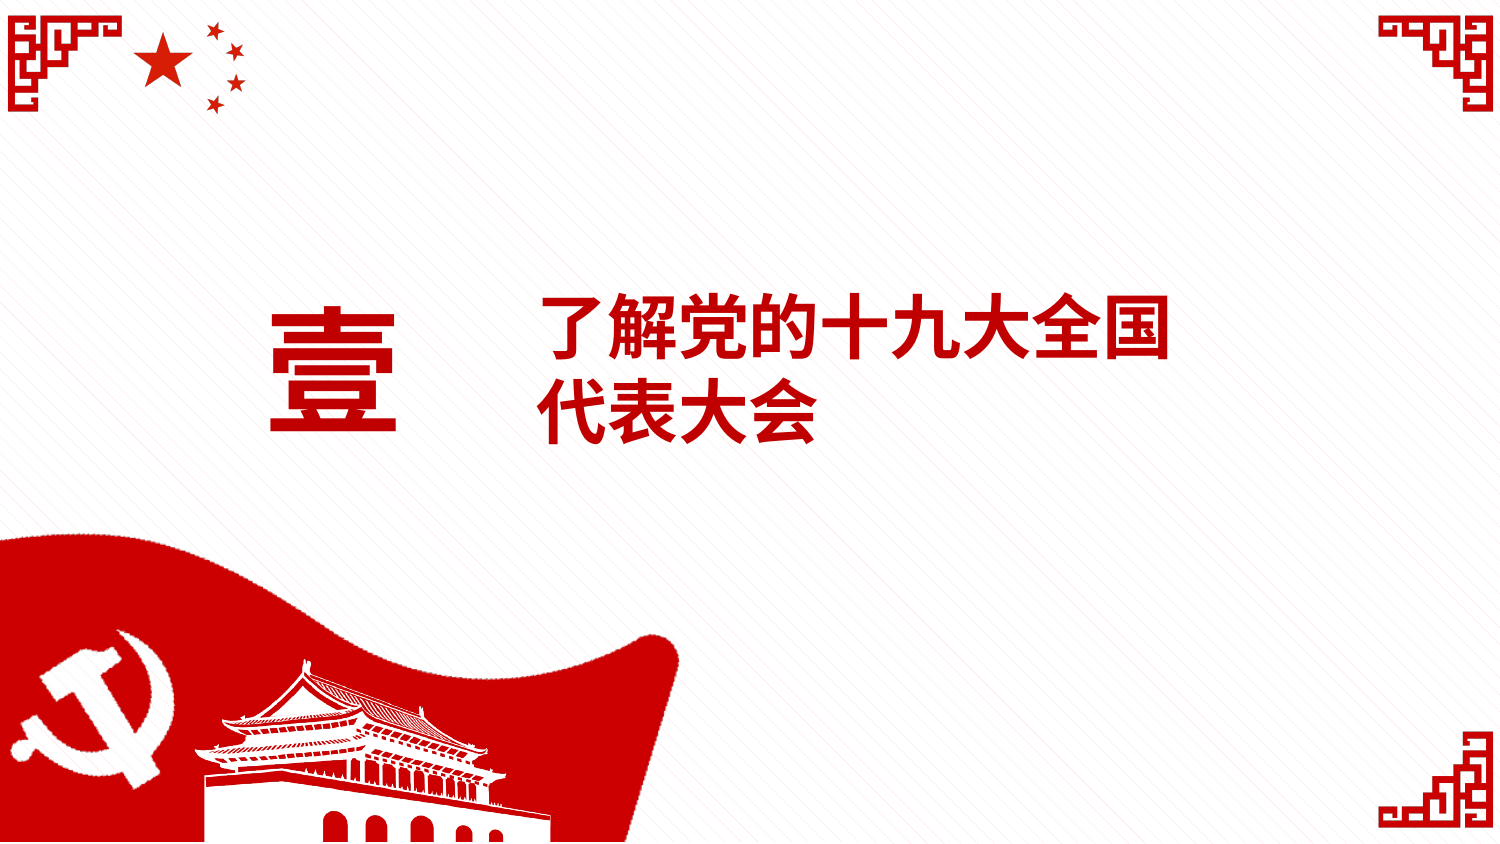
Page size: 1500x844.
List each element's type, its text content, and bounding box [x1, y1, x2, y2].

text_box 了解党的十九大全国 代表大会 [525, 277, 1455, 459]
picture [0, 0, 254, 132]
picture [0, 482, 737, 842]
picture [1370, 0, 1500, 130]
picture [1370, 713, 1500, 844]
text_box 壹 [253, 280, 344, 457]
